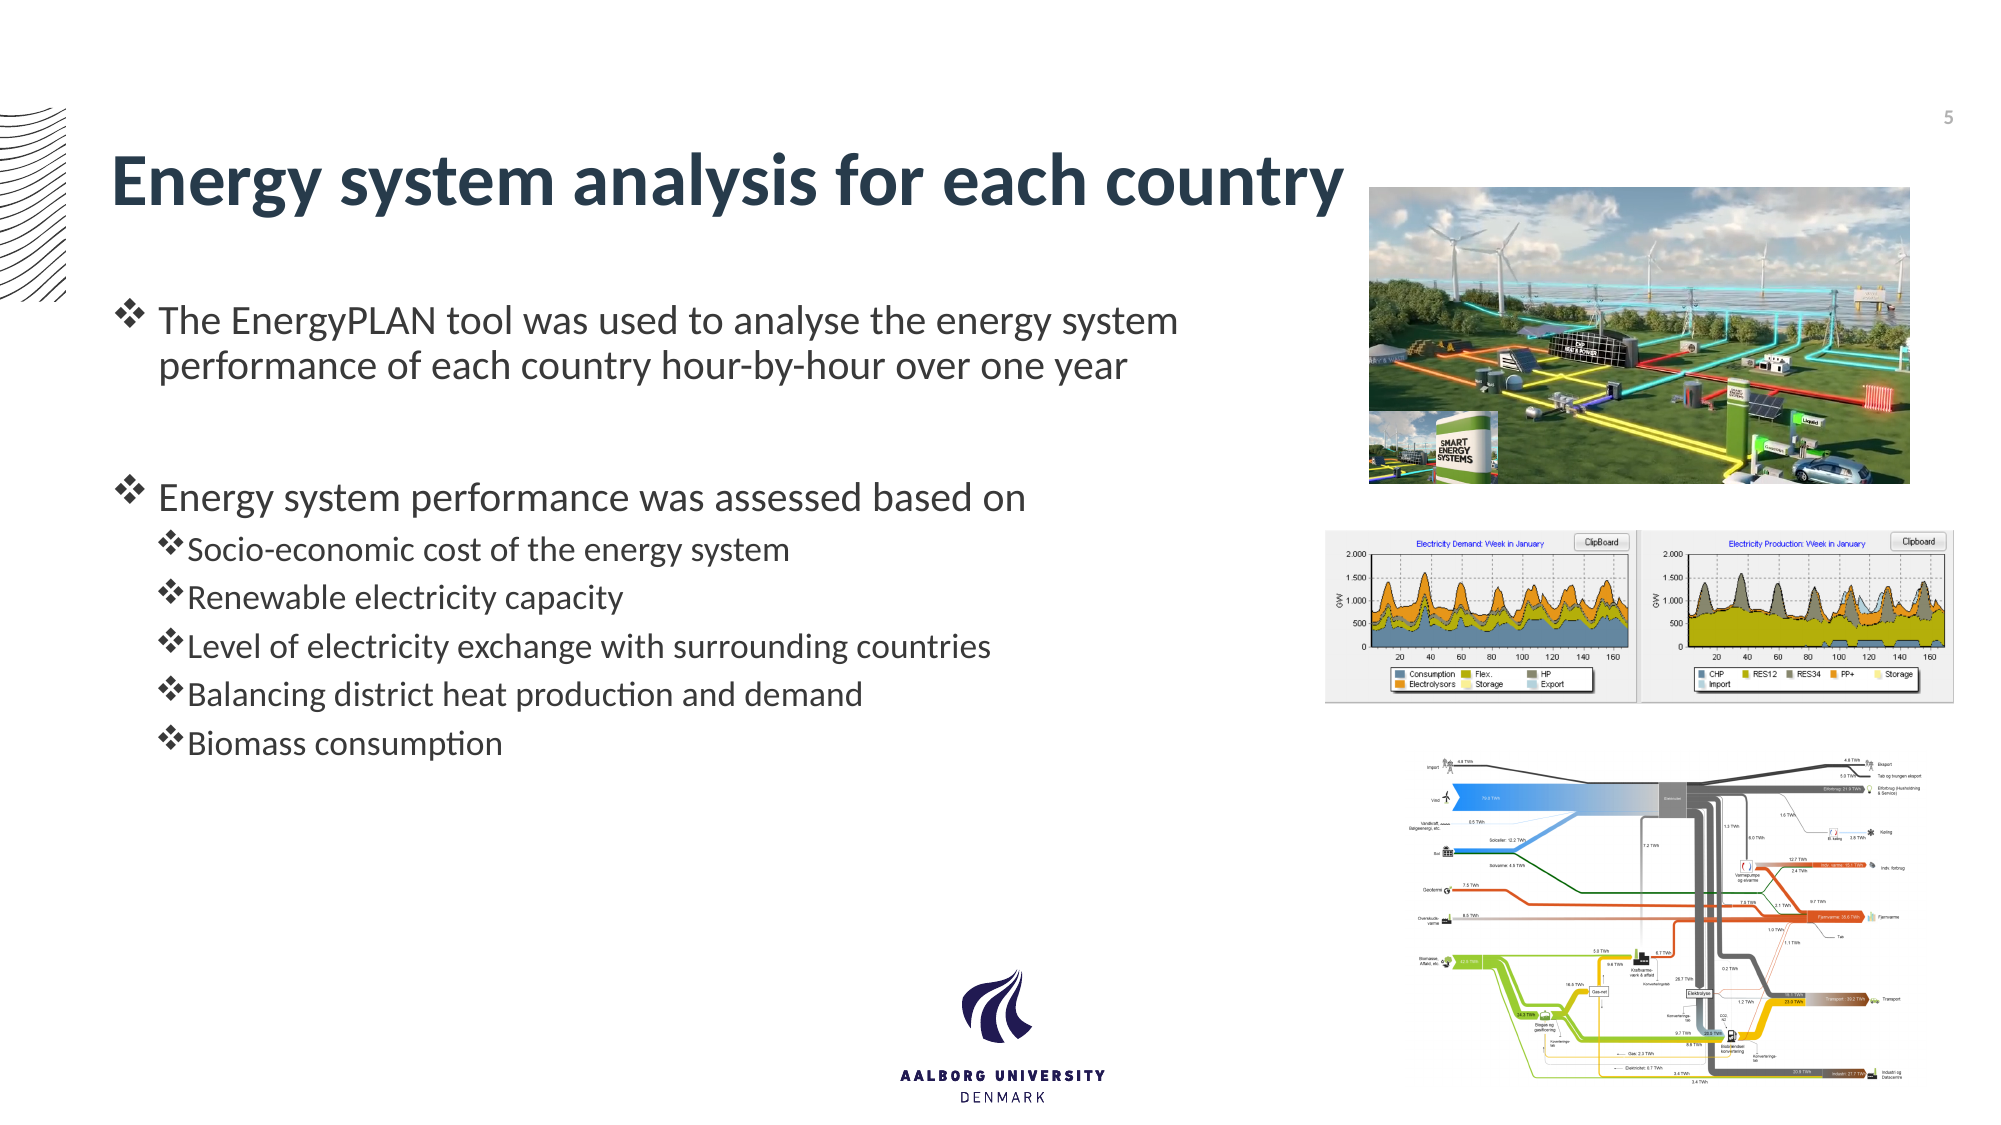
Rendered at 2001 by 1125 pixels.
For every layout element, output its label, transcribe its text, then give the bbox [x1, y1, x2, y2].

picture [1369, 187, 1910, 484]
list The EnergyPLAN tool was used to analyse the energy system performance of each country hour-by-hour over one year Energy system performance was assessed based on Socio-economic cost of the energy system Renewable electricity capacity Level of electricity exchange with surrounding countries Balancing district heat production and demand Biomass consumption [96, 290, 1223, 990]
picture [1405, 750, 1927, 1087]
slide_number 5 [1860, 97, 1954, 135]
picture [1325, 530, 1954, 704]
title Energy system analysis for each country [96, 60, 1477, 303]
